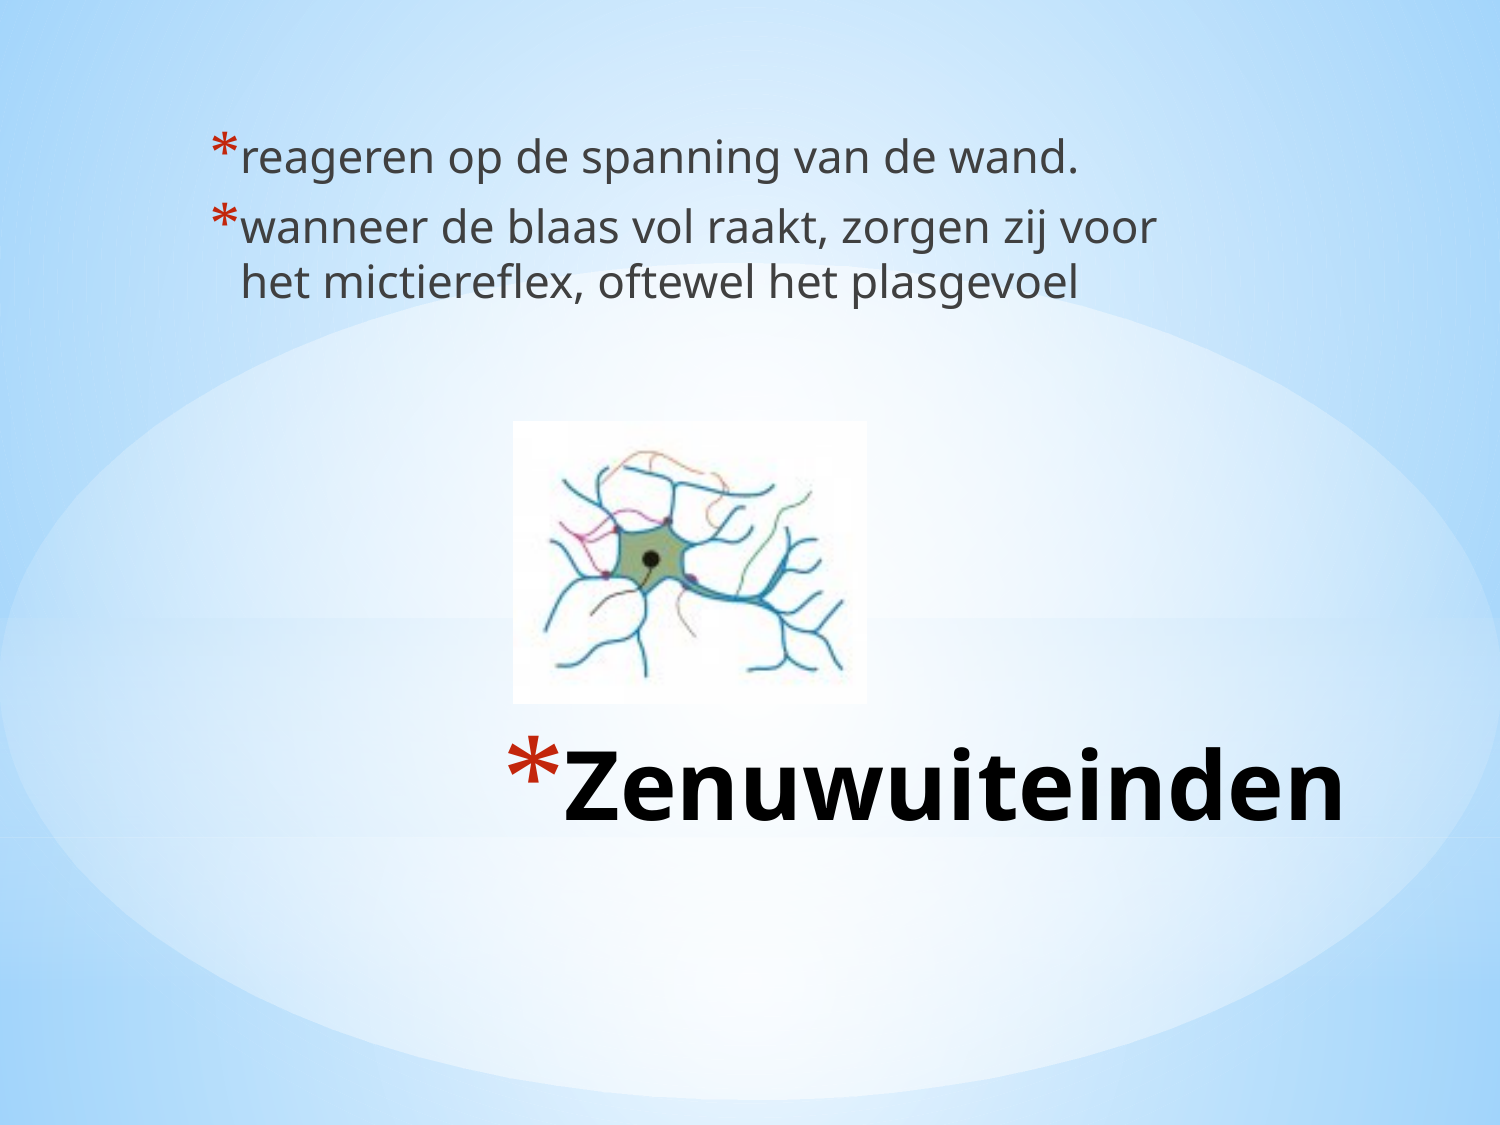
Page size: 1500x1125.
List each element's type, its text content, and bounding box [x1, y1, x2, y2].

picture [513, 421, 867, 704]
title Zenuwuiteinden [294, 717, 1363, 905]
list reageren op de spanning van de wand. wanneer de blaas vol raakt, zorgen zij voor het mictiereflex, oftewel het plasgevoel [187, 120, 1238, 690]
